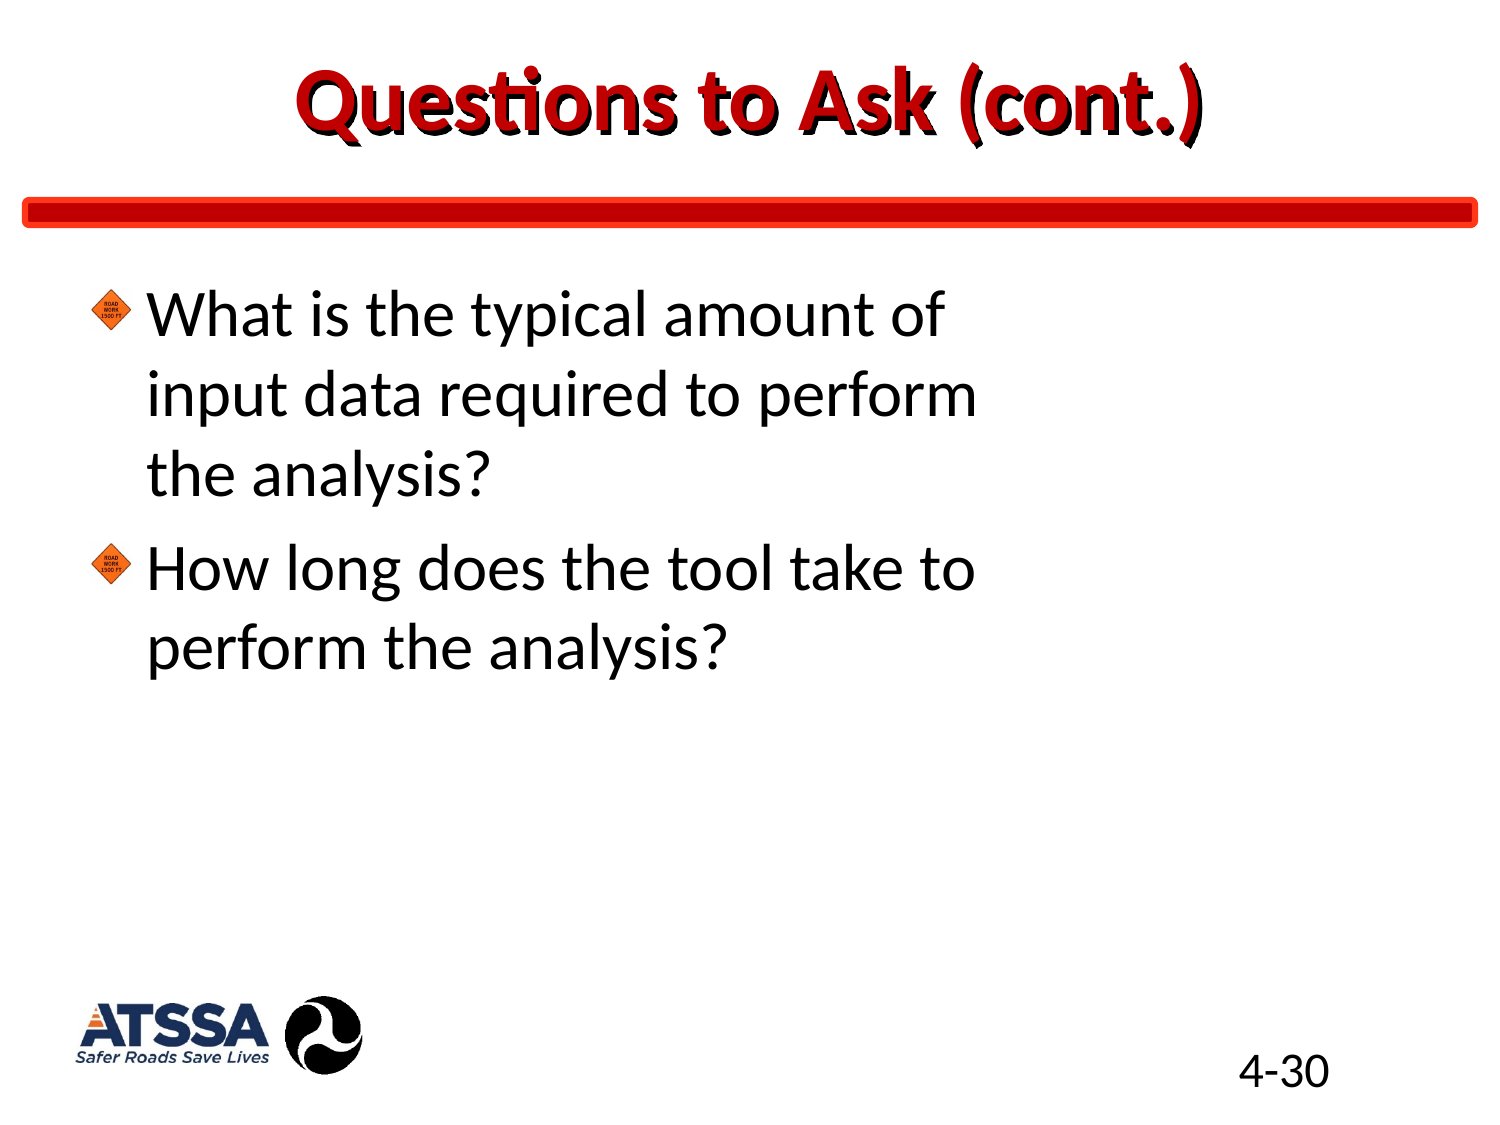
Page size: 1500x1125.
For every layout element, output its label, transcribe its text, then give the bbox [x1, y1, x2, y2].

title Questions to Ask (cont.) [0, 0, 1500, 188]
picture [75, 1003, 269, 1063]
picture [90, 288, 132, 331]
list What is the typical amount of input data required to perform the analysis? How long does the tool take to perform the analysis? [74, 262, 1101, 988]
picture [276, 989, 370, 1077]
picture [90, 542, 132, 585]
